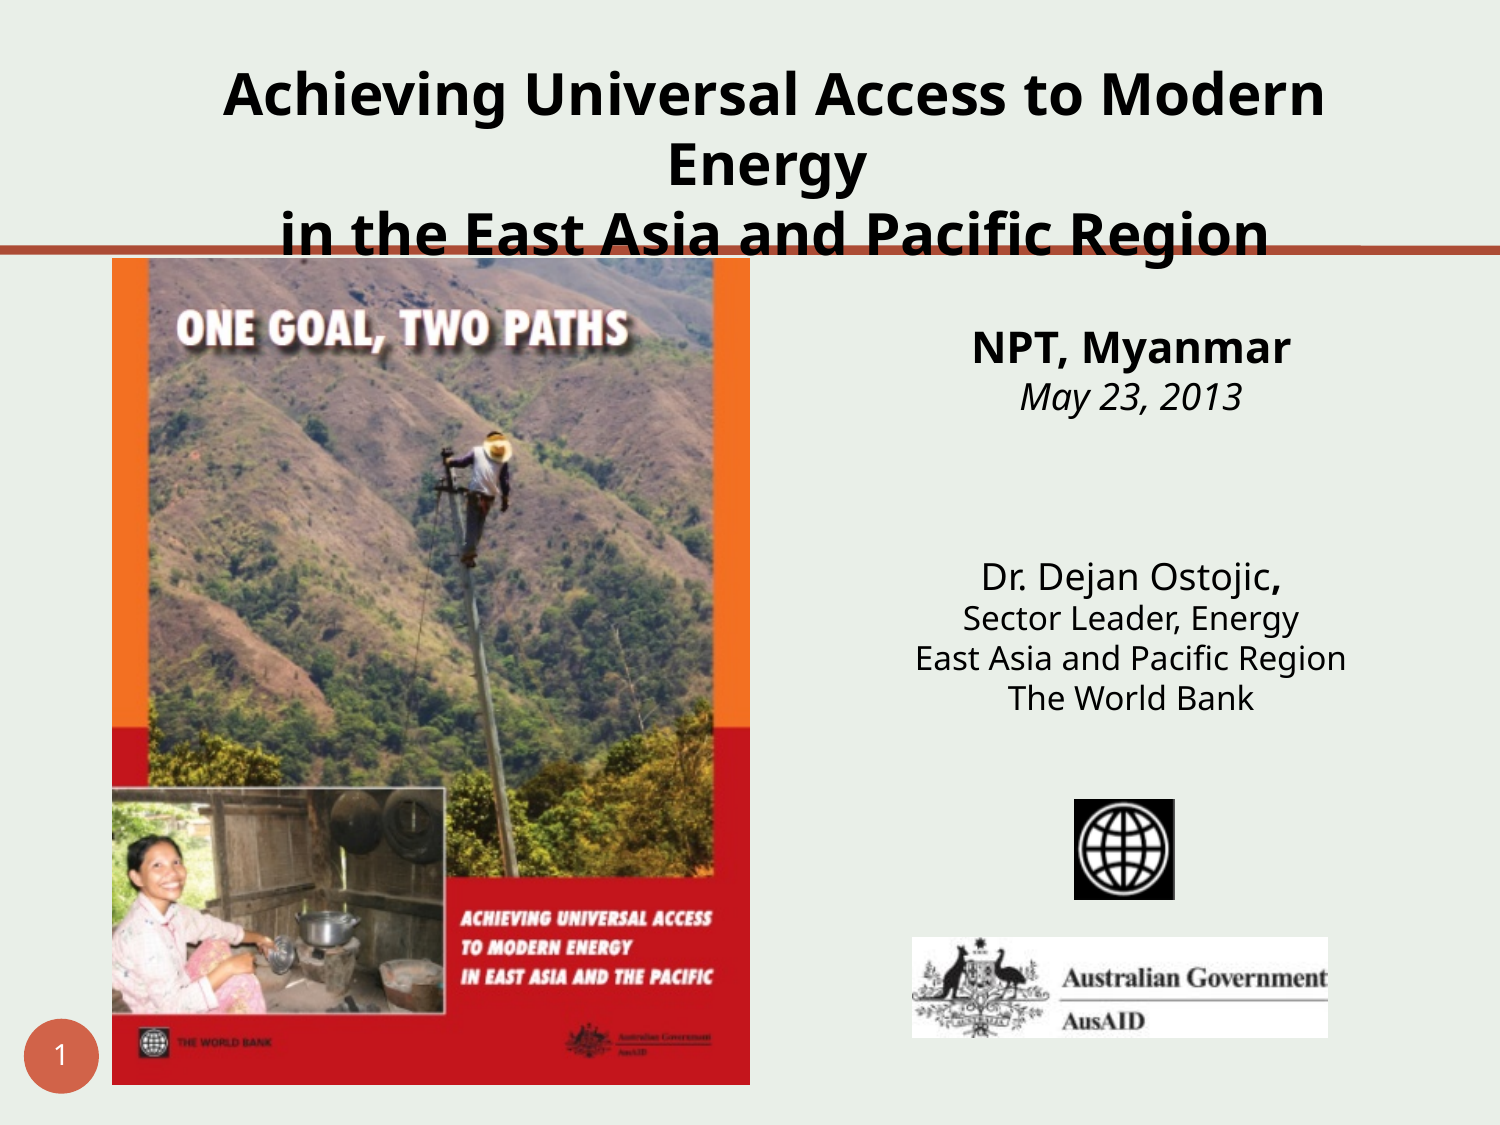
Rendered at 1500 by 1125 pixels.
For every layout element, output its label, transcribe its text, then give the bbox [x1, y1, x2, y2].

picture [1074, 799, 1176, 901]
text_box Achieving Universal Access to Modern Energy in the East Asia and Pacific Region [757, 260, 1400, 275]
text_box NPT, Myanmar May 23, 2013 Dr. Dejan Ostojic, Sector Leader, Energy East Asia and Pacific Region The World Bank Report funded by AusAID [824, 312, 1438, 1037]
picture [112, 257, 751, 1085]
picture [912, 937, 1328, 1039]
text_box Achieving Universal Access to Modern Energy in the East Asia and Pacific Region [150, 50, 1400, 248]
slide_number 1 [23, 1018, 99, 1094]
